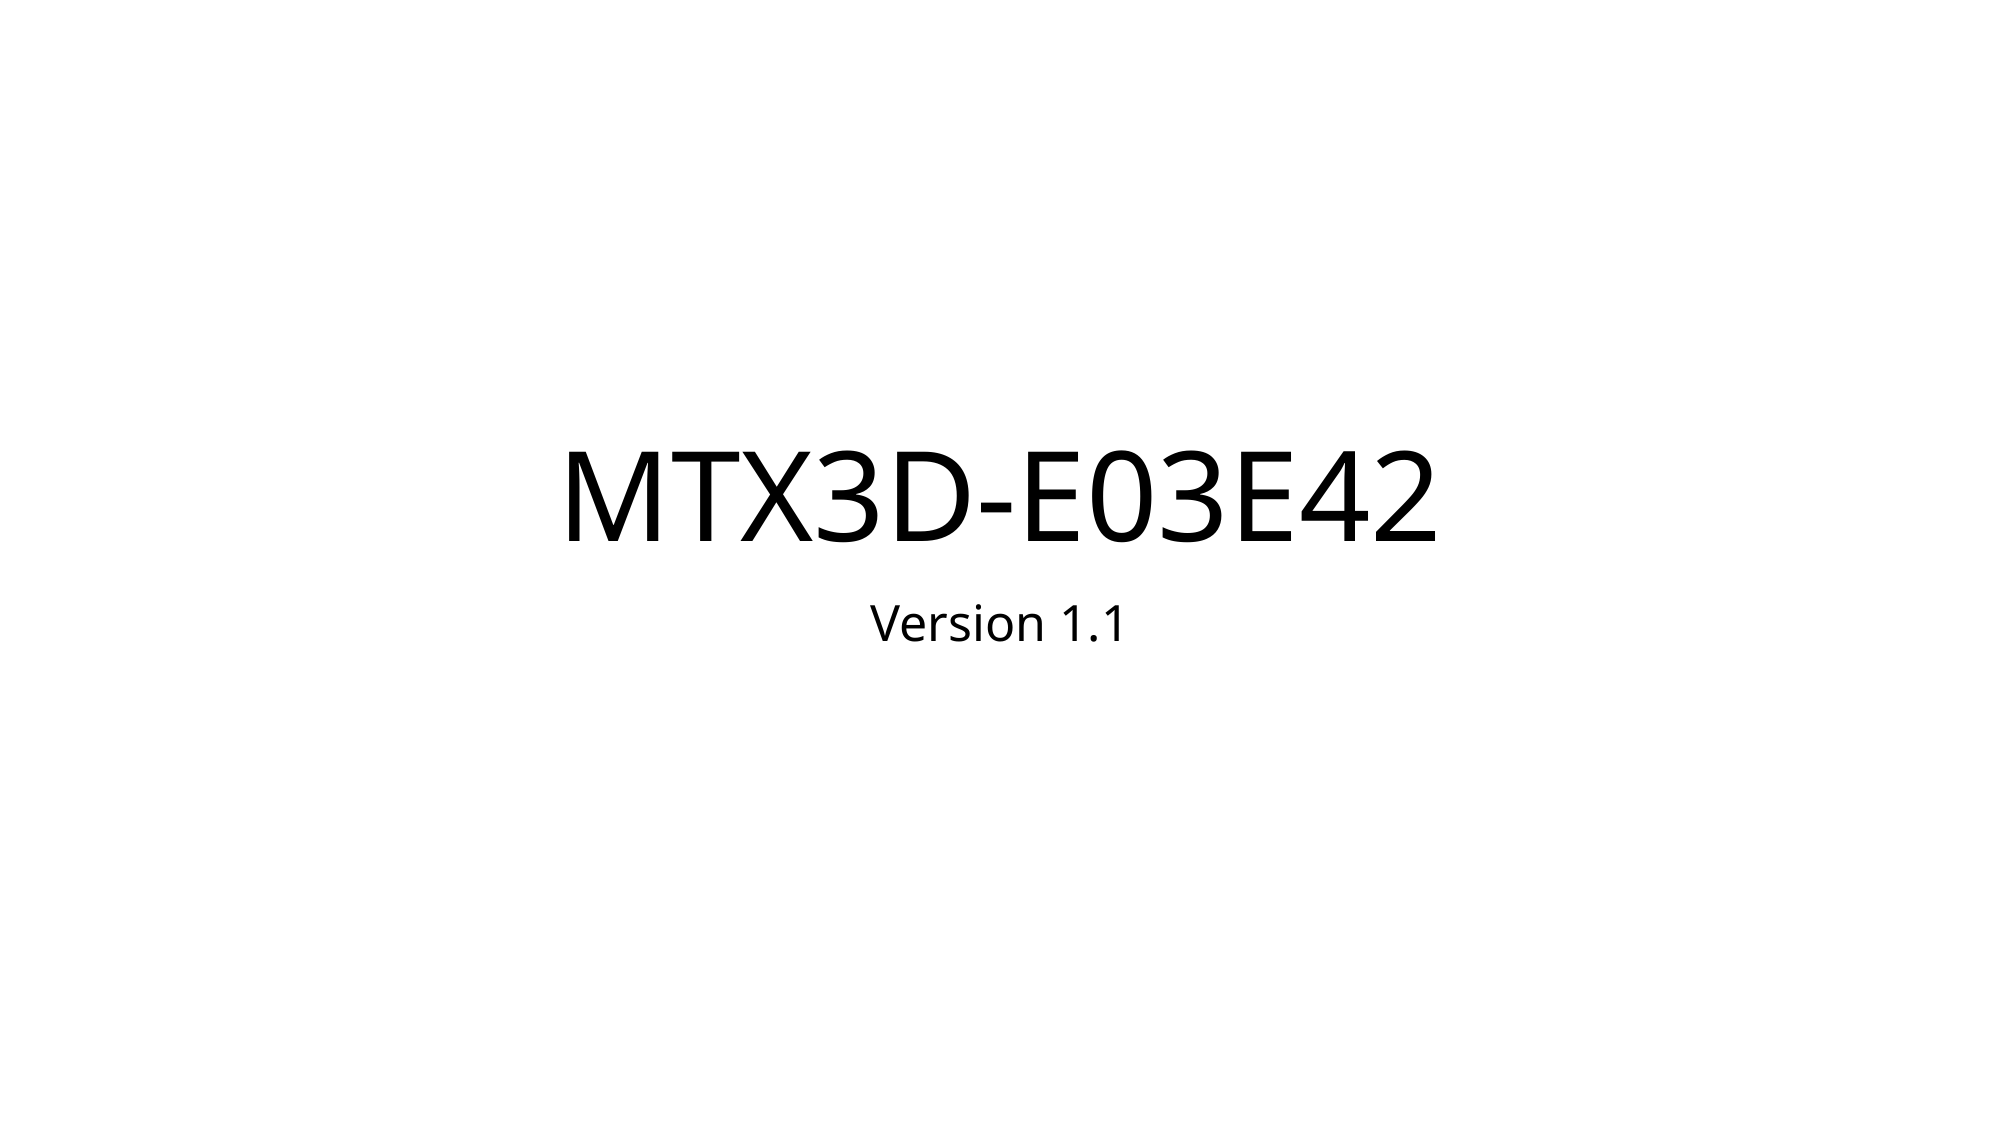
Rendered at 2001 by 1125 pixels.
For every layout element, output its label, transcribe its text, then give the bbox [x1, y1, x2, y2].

title MTX3D-E03E42 [249, 184, 1750, 576]
subtitle Version 1.1 [249, 590, 1750, 863]
